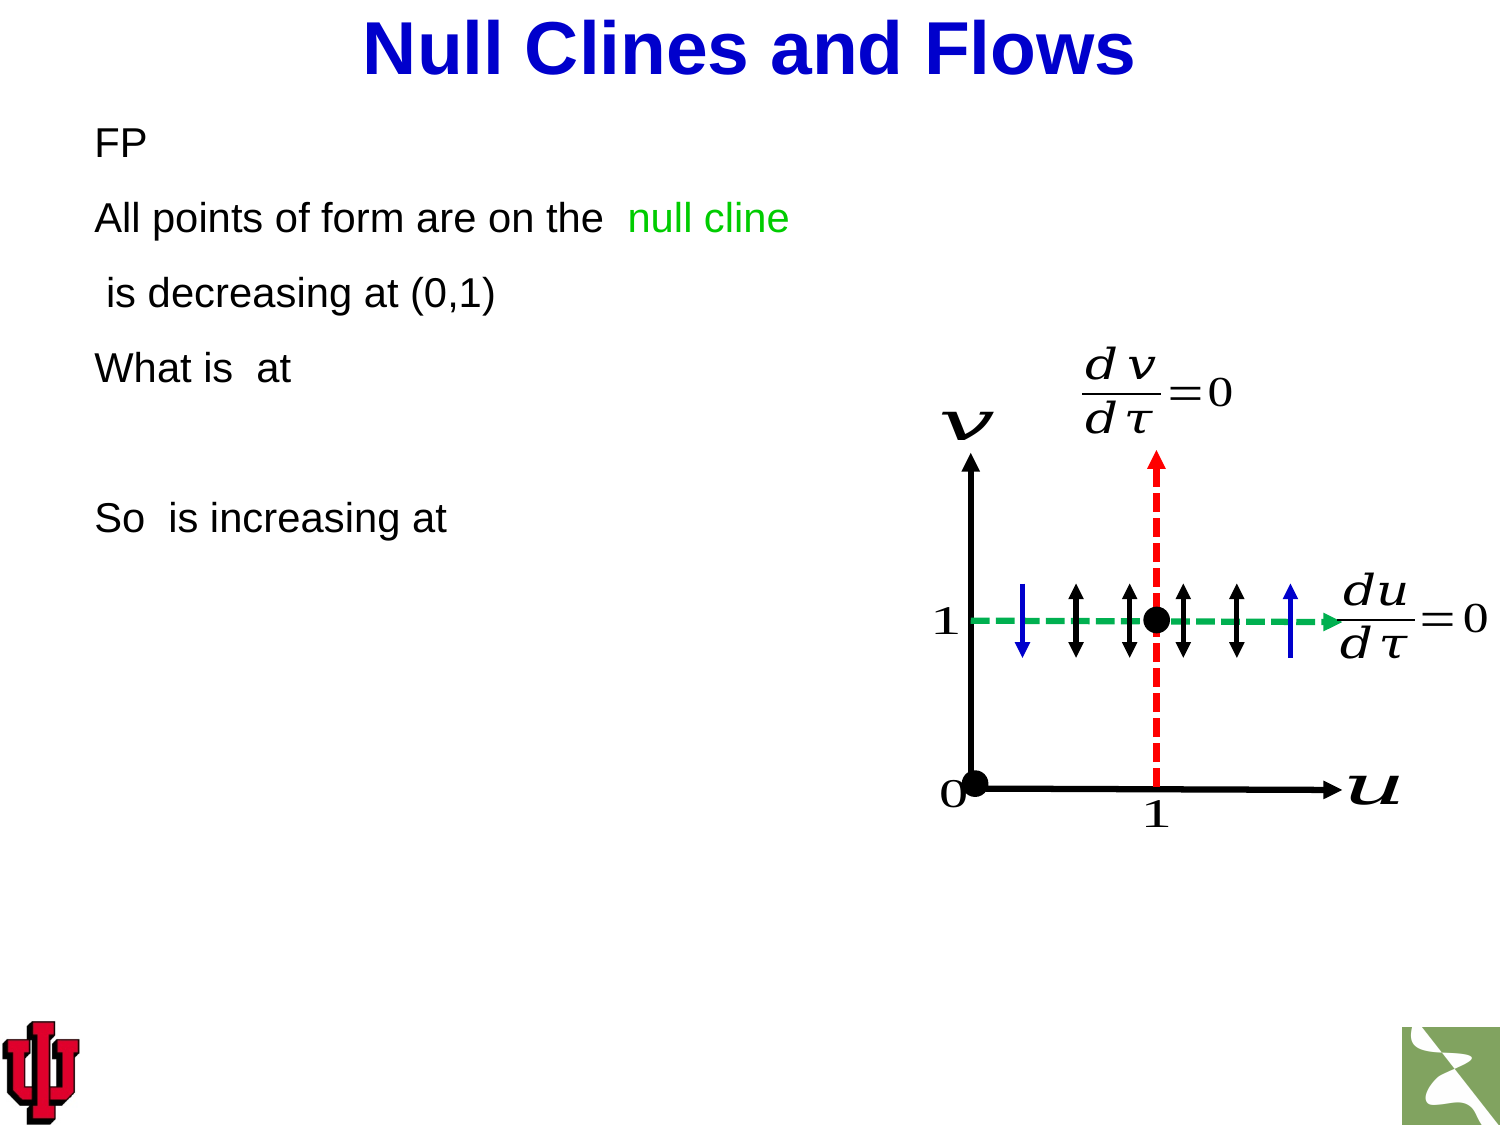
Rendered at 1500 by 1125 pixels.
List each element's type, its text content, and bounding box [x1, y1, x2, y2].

picture [0, 1020, 80, 1125]
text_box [929, 341, 1490, 838]
picture [1402, 1027, 1500, 1125]
title Null Clines and Flows [0, 0, 1500, 90]
